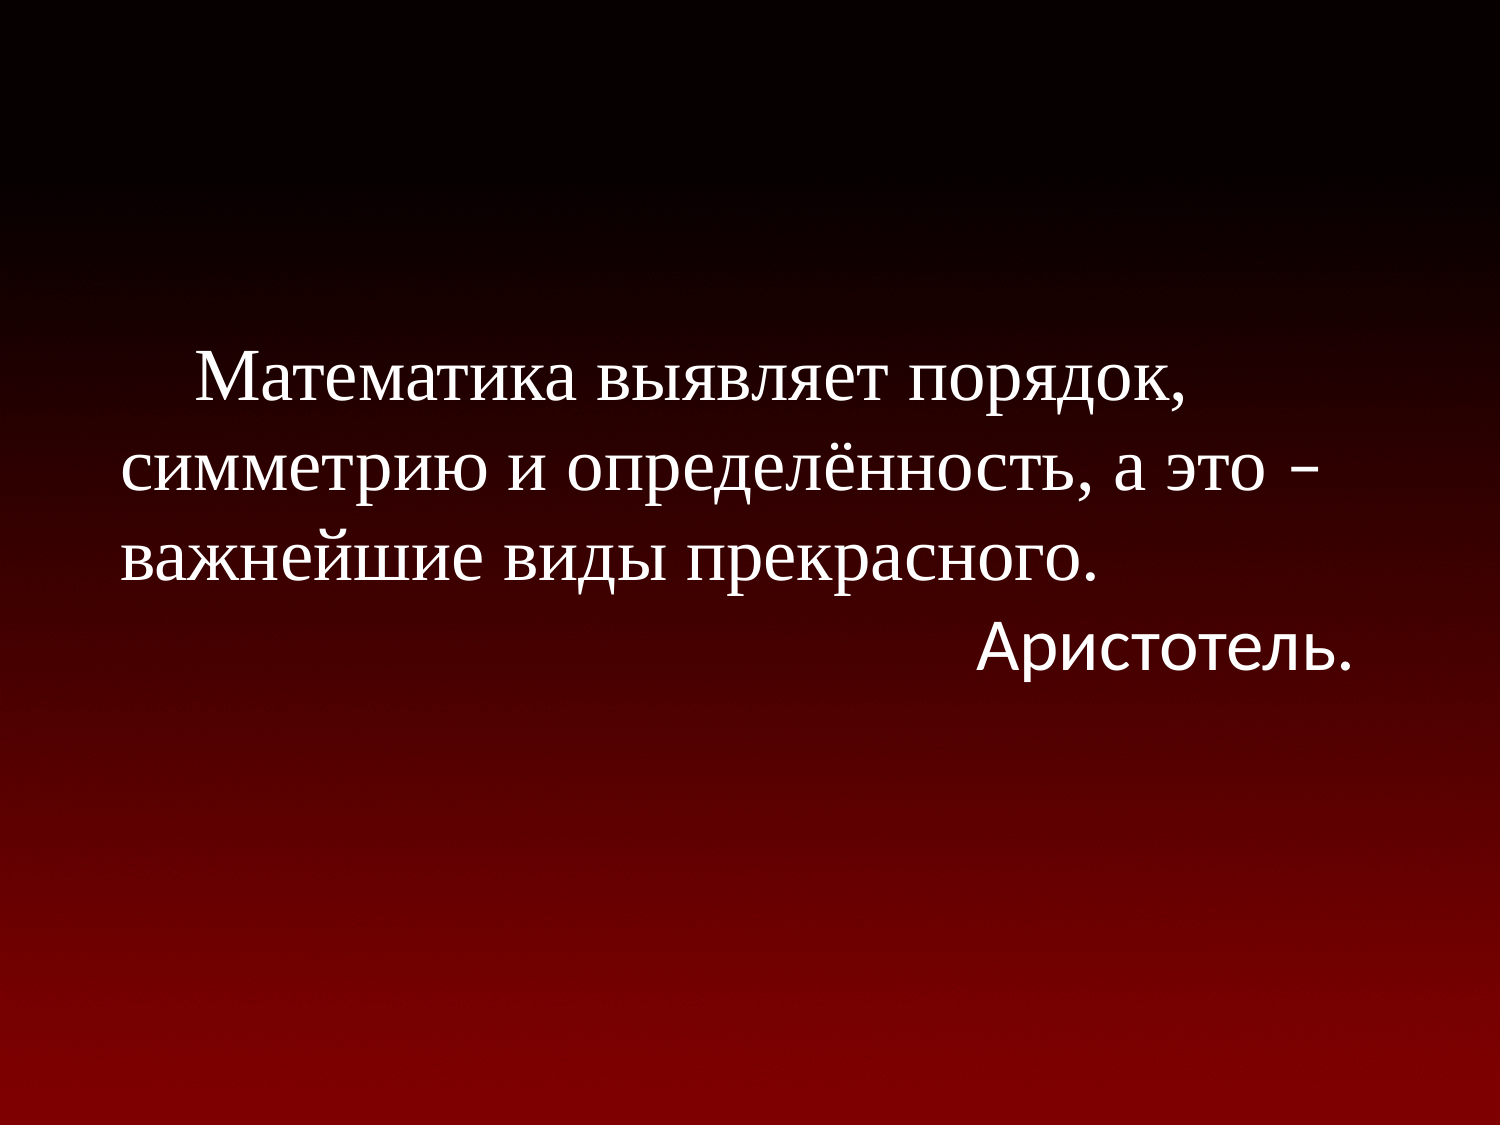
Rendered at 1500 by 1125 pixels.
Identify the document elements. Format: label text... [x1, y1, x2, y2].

text_box Математика выявляет порядок, симметрию и определённость, а это – важнейшие виды прекрасного. Аристотель. [105, 318, 1395, 694]
picture [0, 0, 1500, 1125]
